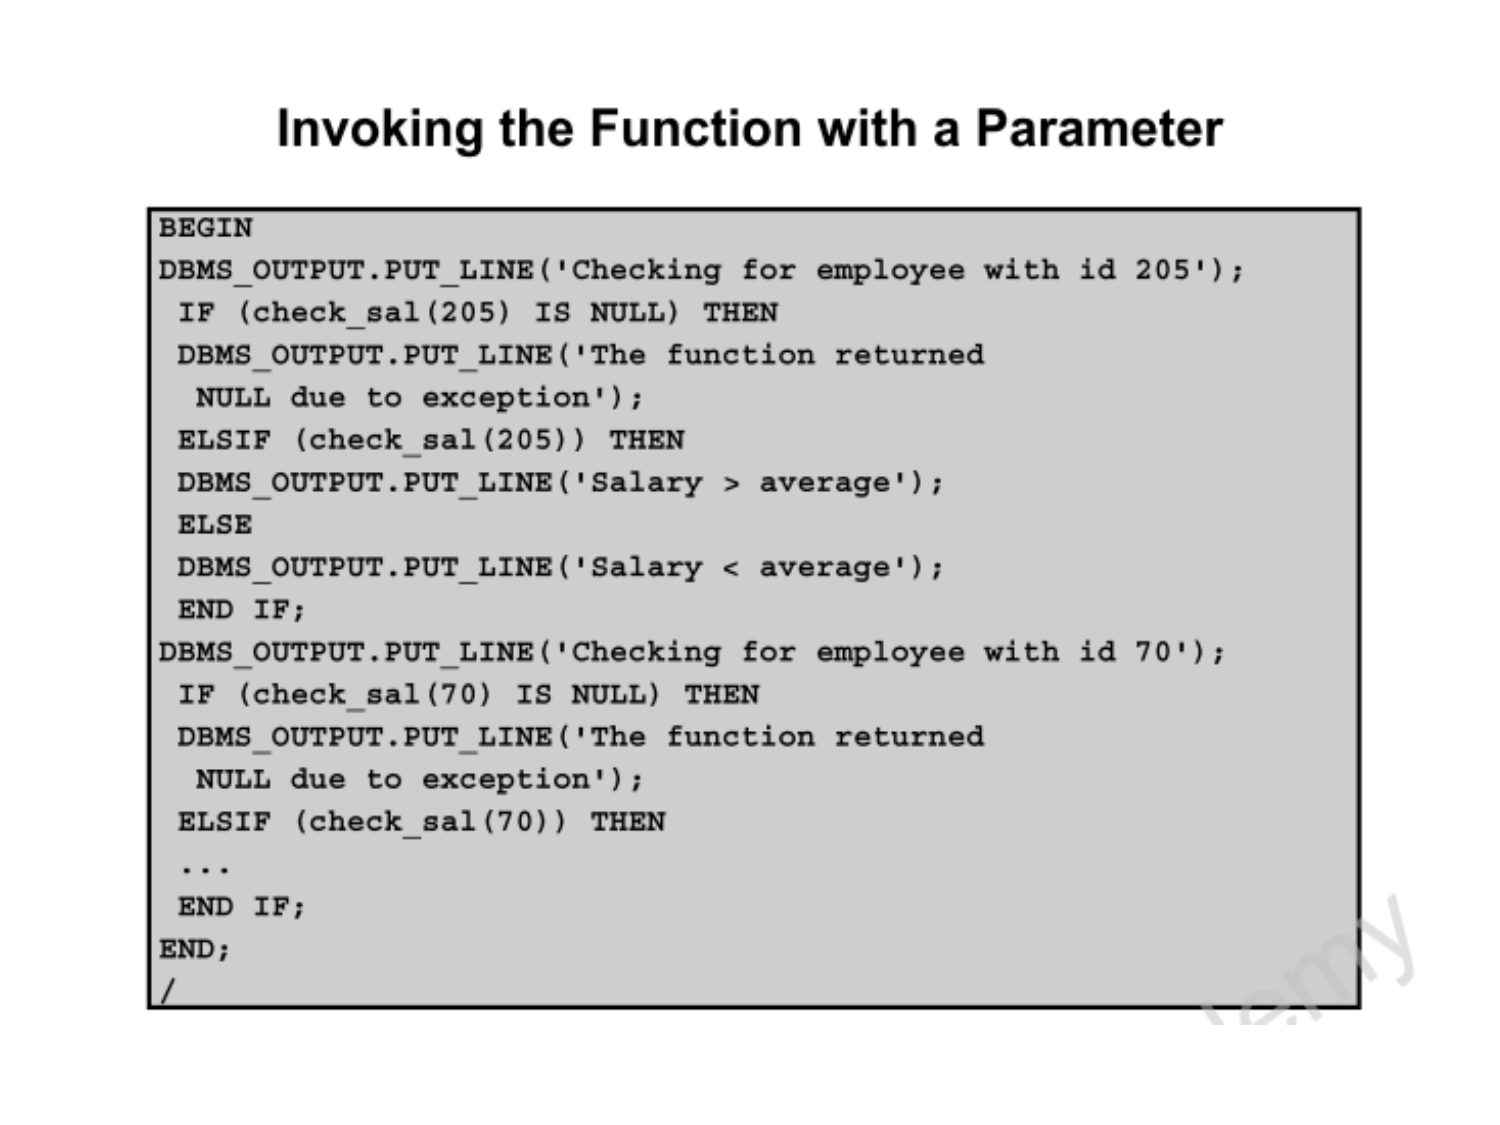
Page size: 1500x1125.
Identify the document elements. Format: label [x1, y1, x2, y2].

picture [62, 37, 1438, 1026]
